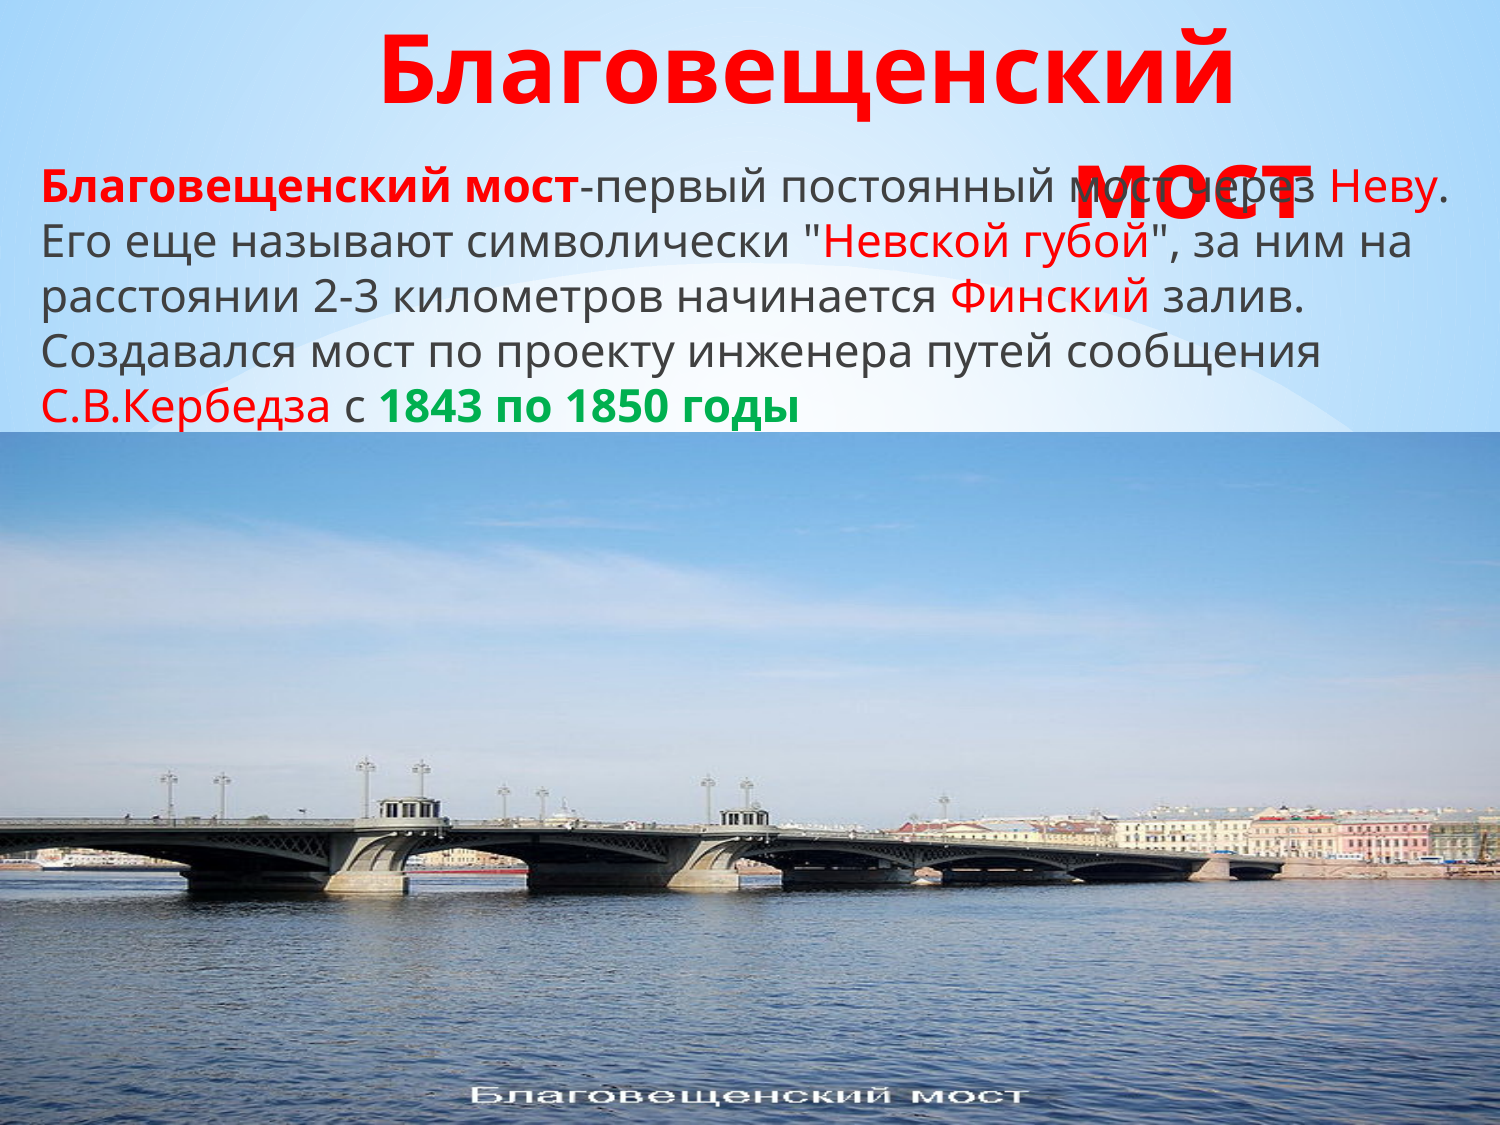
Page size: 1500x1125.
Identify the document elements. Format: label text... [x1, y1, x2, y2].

title Благовещенский мост [123, 0, 1329, 138]
picture [0, 432, 1500, 1125]
list Благовещенский мост-первый постоянный мост через Неву. Его еще называют символически "Невской губой", за ним на расстоянии 2-3 километров начинается Финский залив. Создавался мост по проекту инженера путей сообщения С.В.Кербедза с 1843 по 1850 годы [17, 149, 1500, 431]
